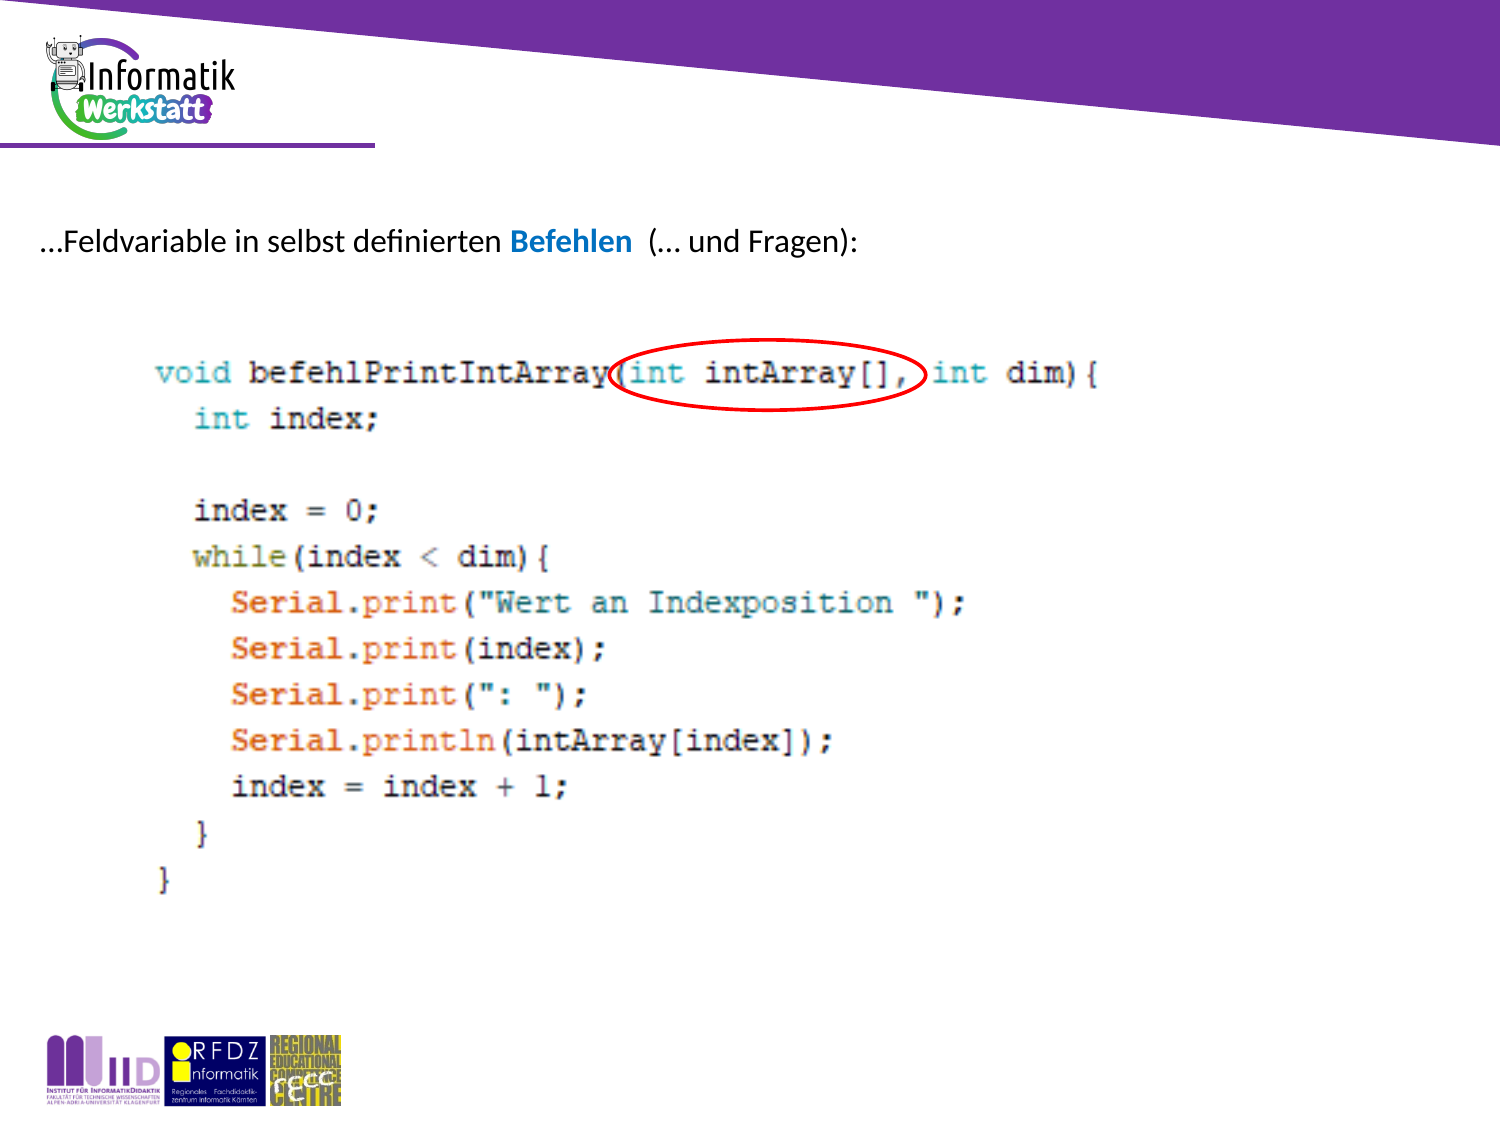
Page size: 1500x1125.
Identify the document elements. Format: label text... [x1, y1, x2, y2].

text_box [692, 338, 843, 343]
picture [46, 35, 235, 140]
picture [46, 1032, 341, 1113]
picture [137, 343, 1121, 912]
text_box …Feldvariable in selbst definierten Befehlen (… und Fragen): [25, 211, 1367, 267]
